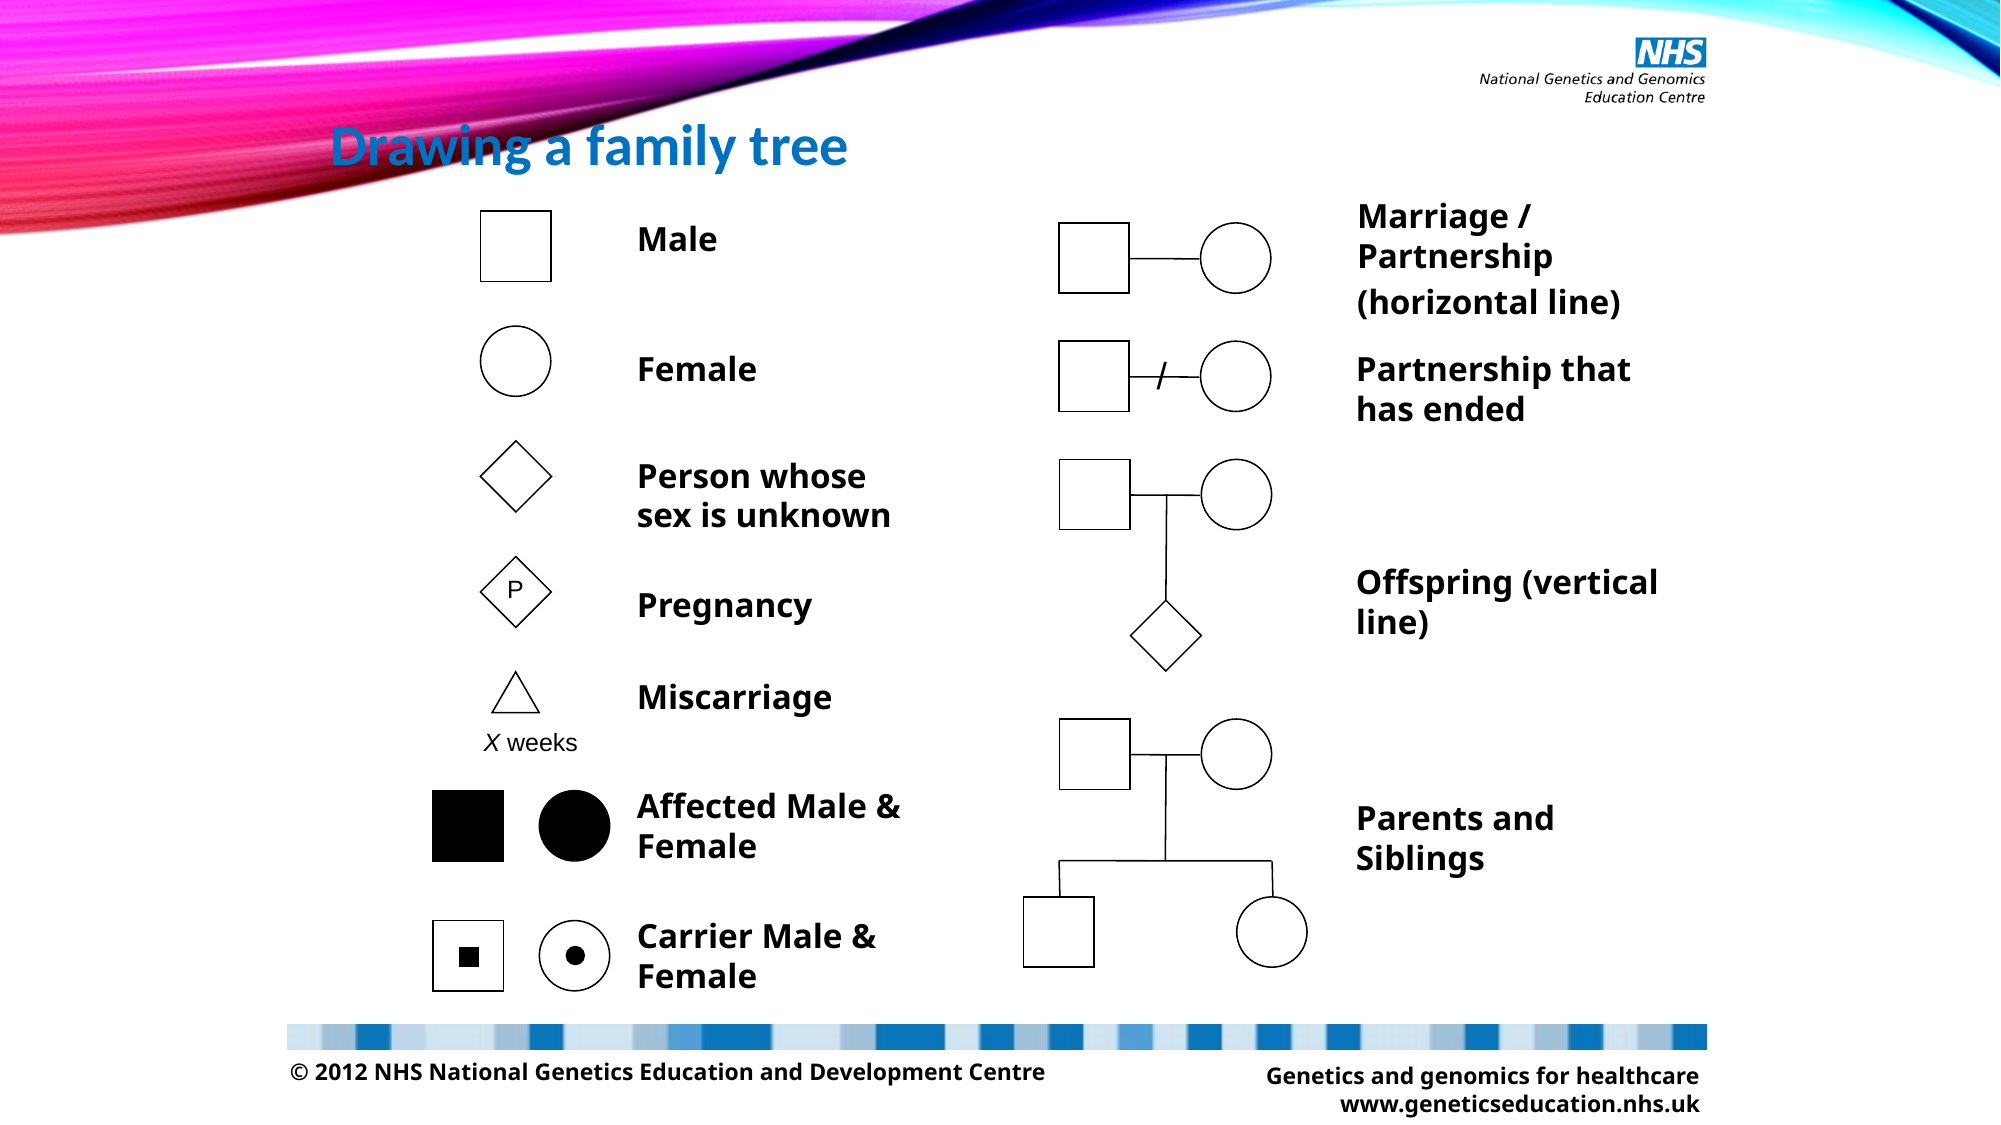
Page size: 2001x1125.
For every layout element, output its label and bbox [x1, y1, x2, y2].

picture [1890, 0, 2000, 75]
text_box [1059, 459, 1272, 672]
text_box [432, 920, 504, 992]
text_box [1023, 718, 1308, 968]
picture [0, 0, 2000, 237]
text_box [1058, 222, 1272, 294]
picture [1910, 0, 2000, 45]
text_box [468, 671, 635, 765]
text_box [539, 920, 610, 992]
text_box [480, 556, 552, 628]
text_box [274, 34, 1716, 1125]
text_box [1058, 340, 1272, 412]
